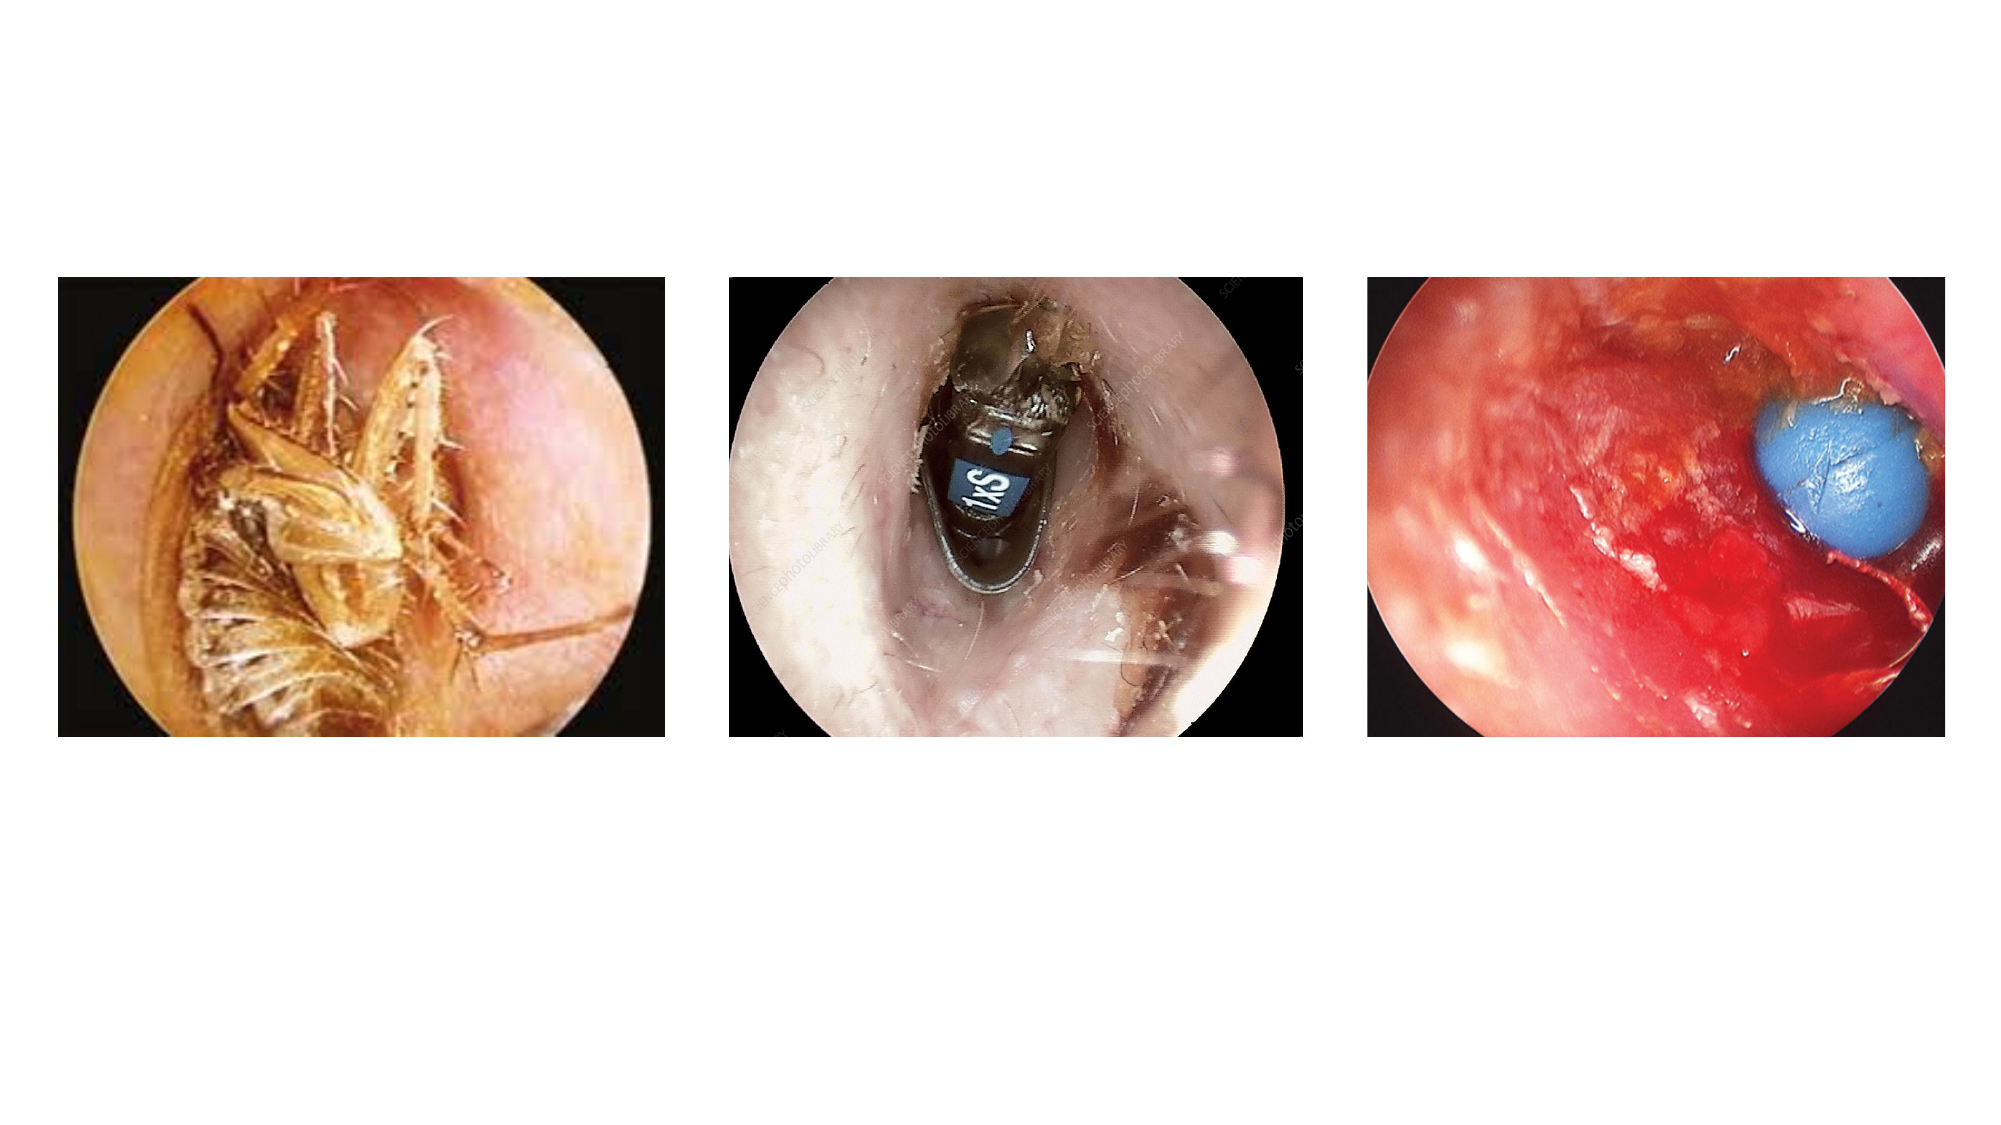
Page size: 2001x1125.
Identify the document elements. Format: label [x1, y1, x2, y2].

picture [58, 276, 665, 737]
picture [1367, 276, 1946, 737]
picture [728, 276, 1303, 737]
